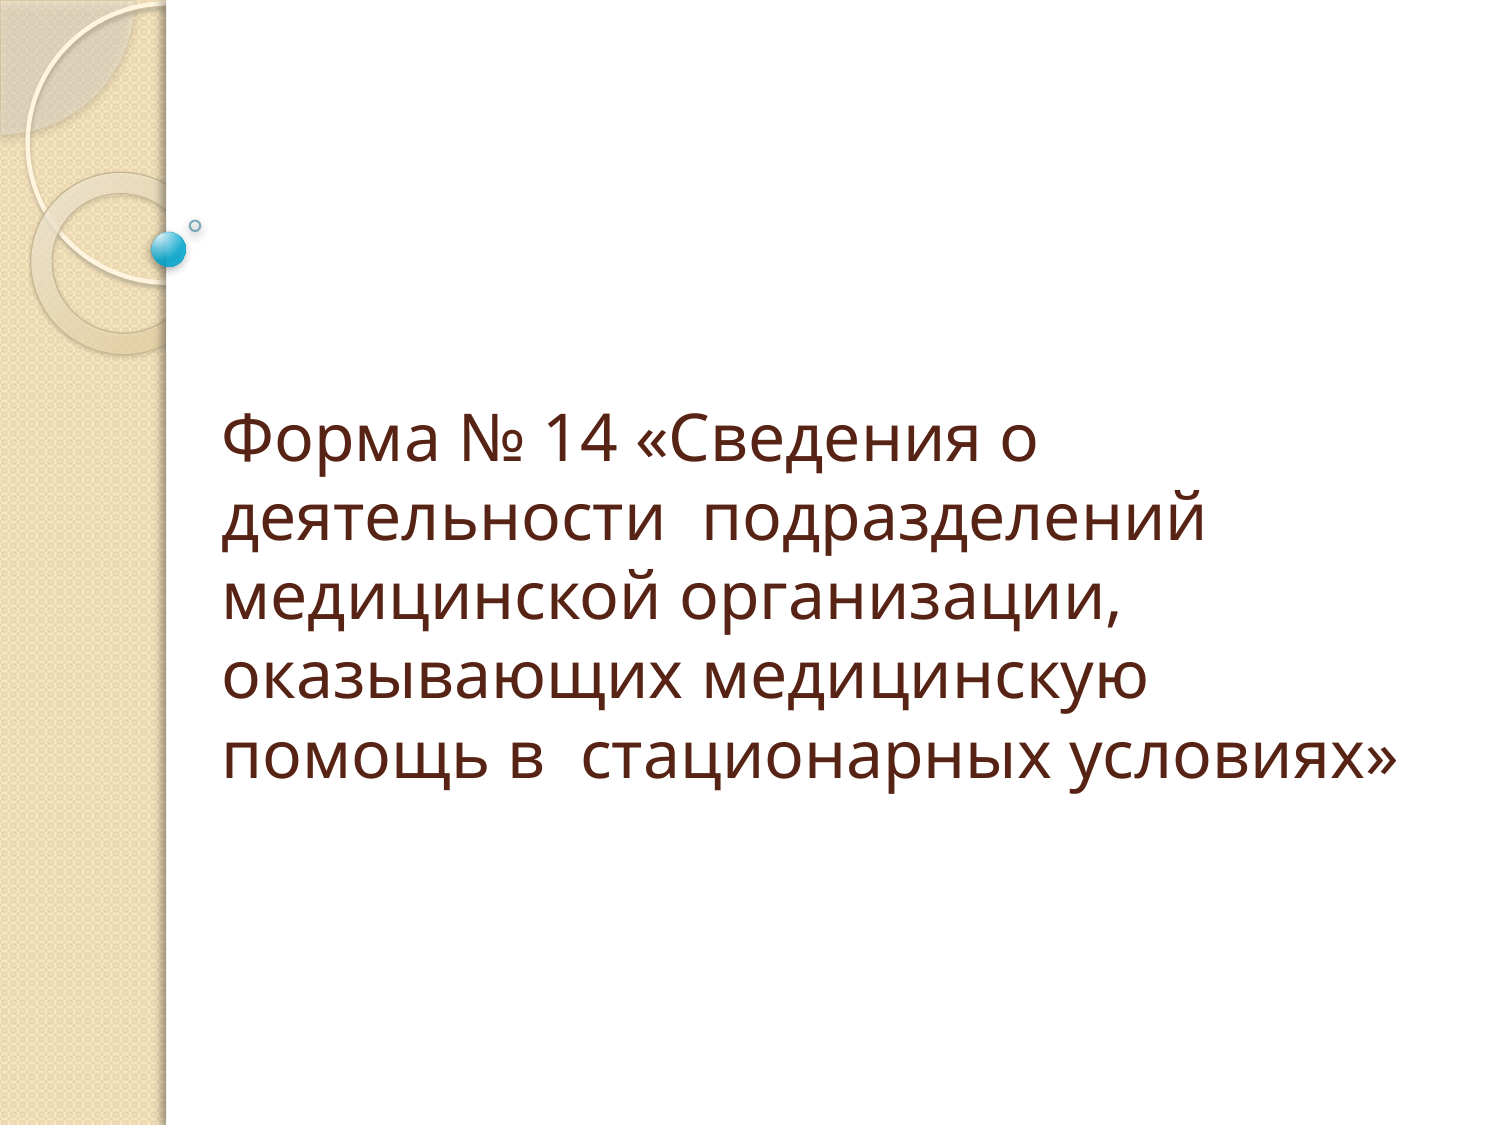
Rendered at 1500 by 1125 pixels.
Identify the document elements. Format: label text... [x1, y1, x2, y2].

title Форма № 14 «Сведения о деятельности подразделений медицинской организации, оказывающих медицинскую помощь в стационарных условиях» [206, 373, 1422, 799]
